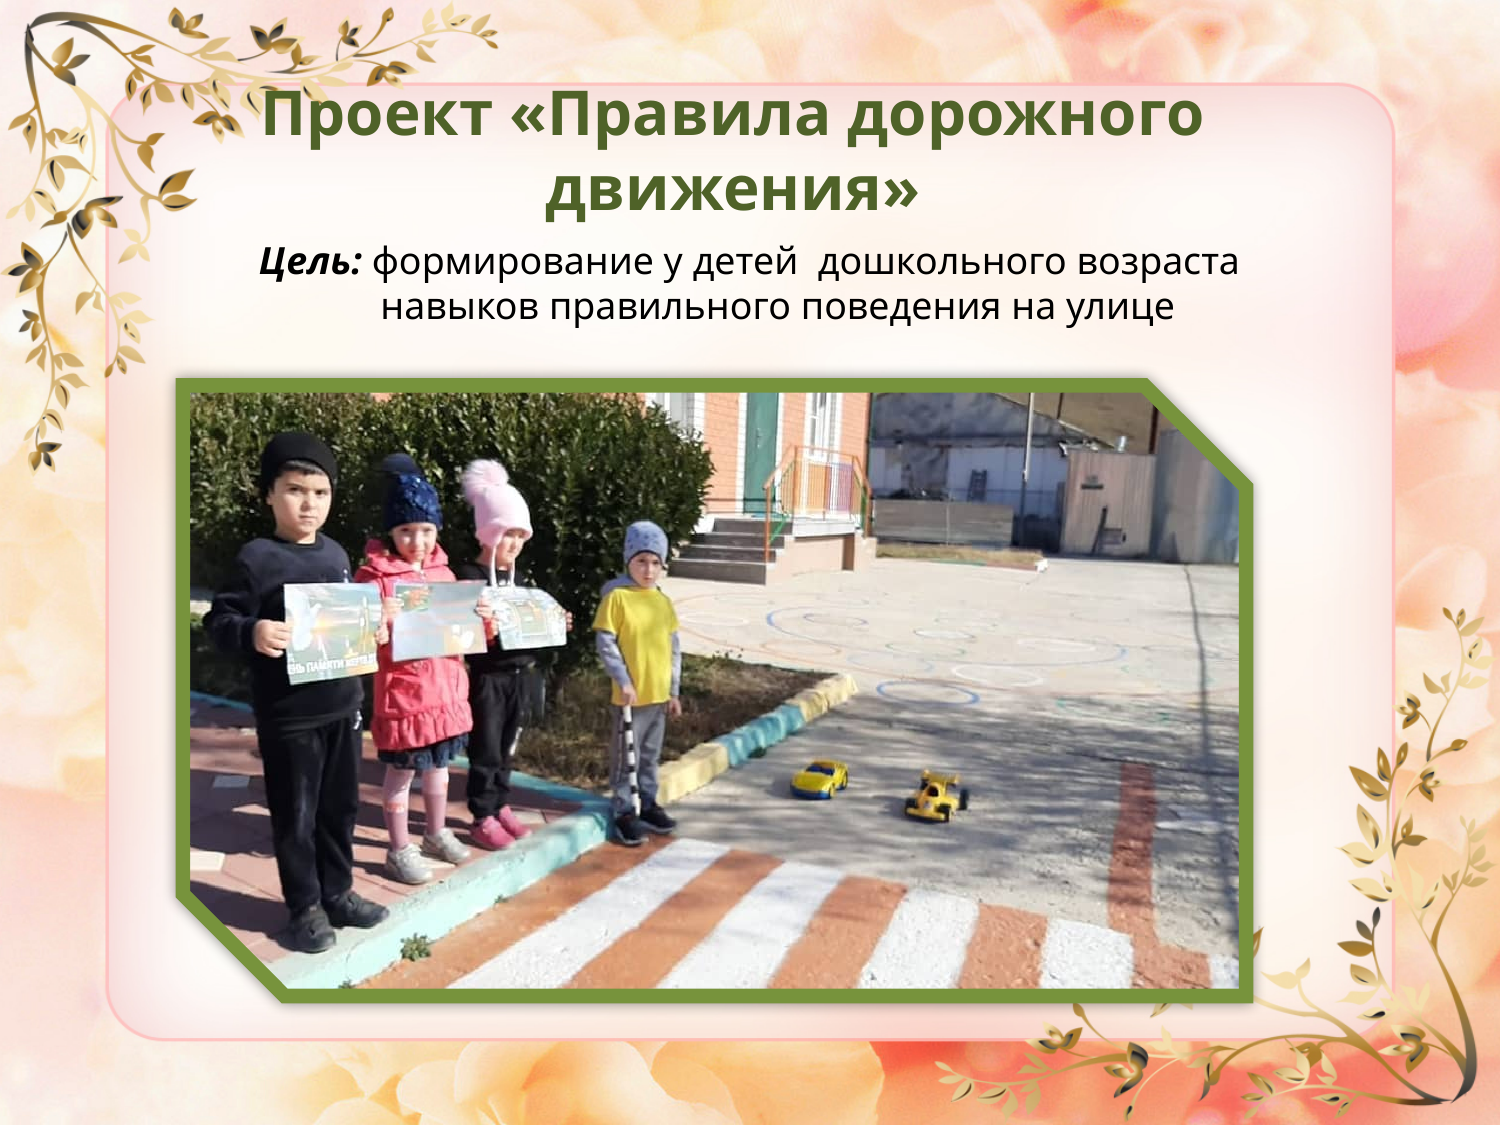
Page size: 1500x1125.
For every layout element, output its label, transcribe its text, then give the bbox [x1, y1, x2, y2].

picture [0, 0, 1500, 1125]
title Проект «Правила дорожного движения» [101, 66, 1365, 231]
text_box Цель: формирование у детей дошкольного возраста навыков правильного поведения на улице [230, 184, 1270, 335]
